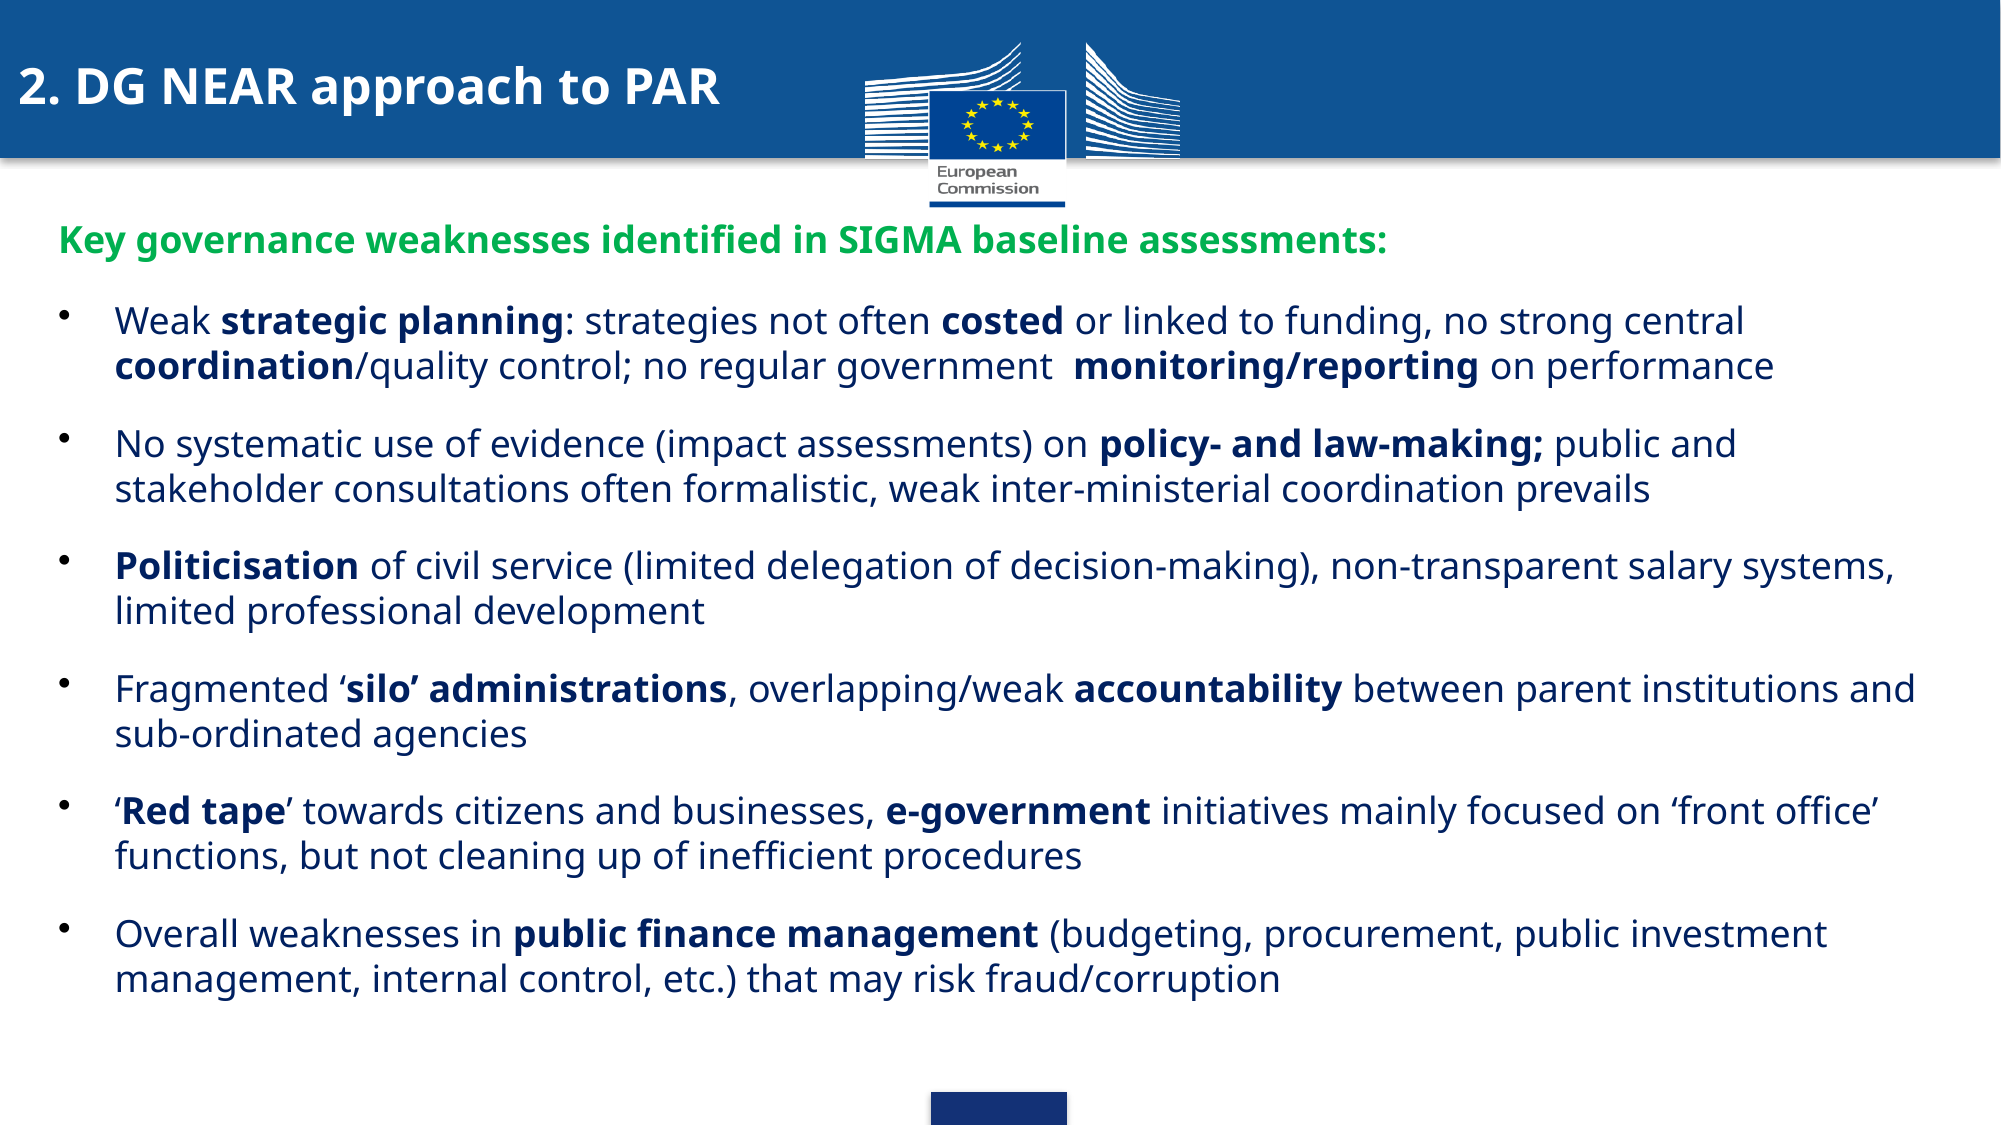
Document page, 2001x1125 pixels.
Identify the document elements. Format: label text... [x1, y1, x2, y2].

list Key governance weaknesses identified in SIGMA baseline assessments: Weak strategic planning: strategies not often costed or linked to funding, no strong central coordination/quality control; no regular government monitoring/reporting on performance No systematic use of evidence (impact assessments) on policy- and law-making; public and stakeholder consultations often formalistic, weak inter-ministerial coordination prevails Politicisation of civil service (limited delegation of decision-making), non-transparent salary systems, limited professional development Fragmented ‘silo’ administrations, overlapping/weak accountability between parent institutions and sub-ordinated agencies ‘Red tape’ towards citizens and businesses, e-government initiatives mainly focused on ‘front office’ functions, but not cleaning up of inefficient procedures Overall weaknesses in public finance management (budgeting, procurement, public investment management, internal control, etc.) that may risk fraud/corruption [42, 207, 1952, 1107]
picture [865, 42, 1180, 207]
text_box 2. DG NEAR approach to PAR [3, 30, 854, 138]
